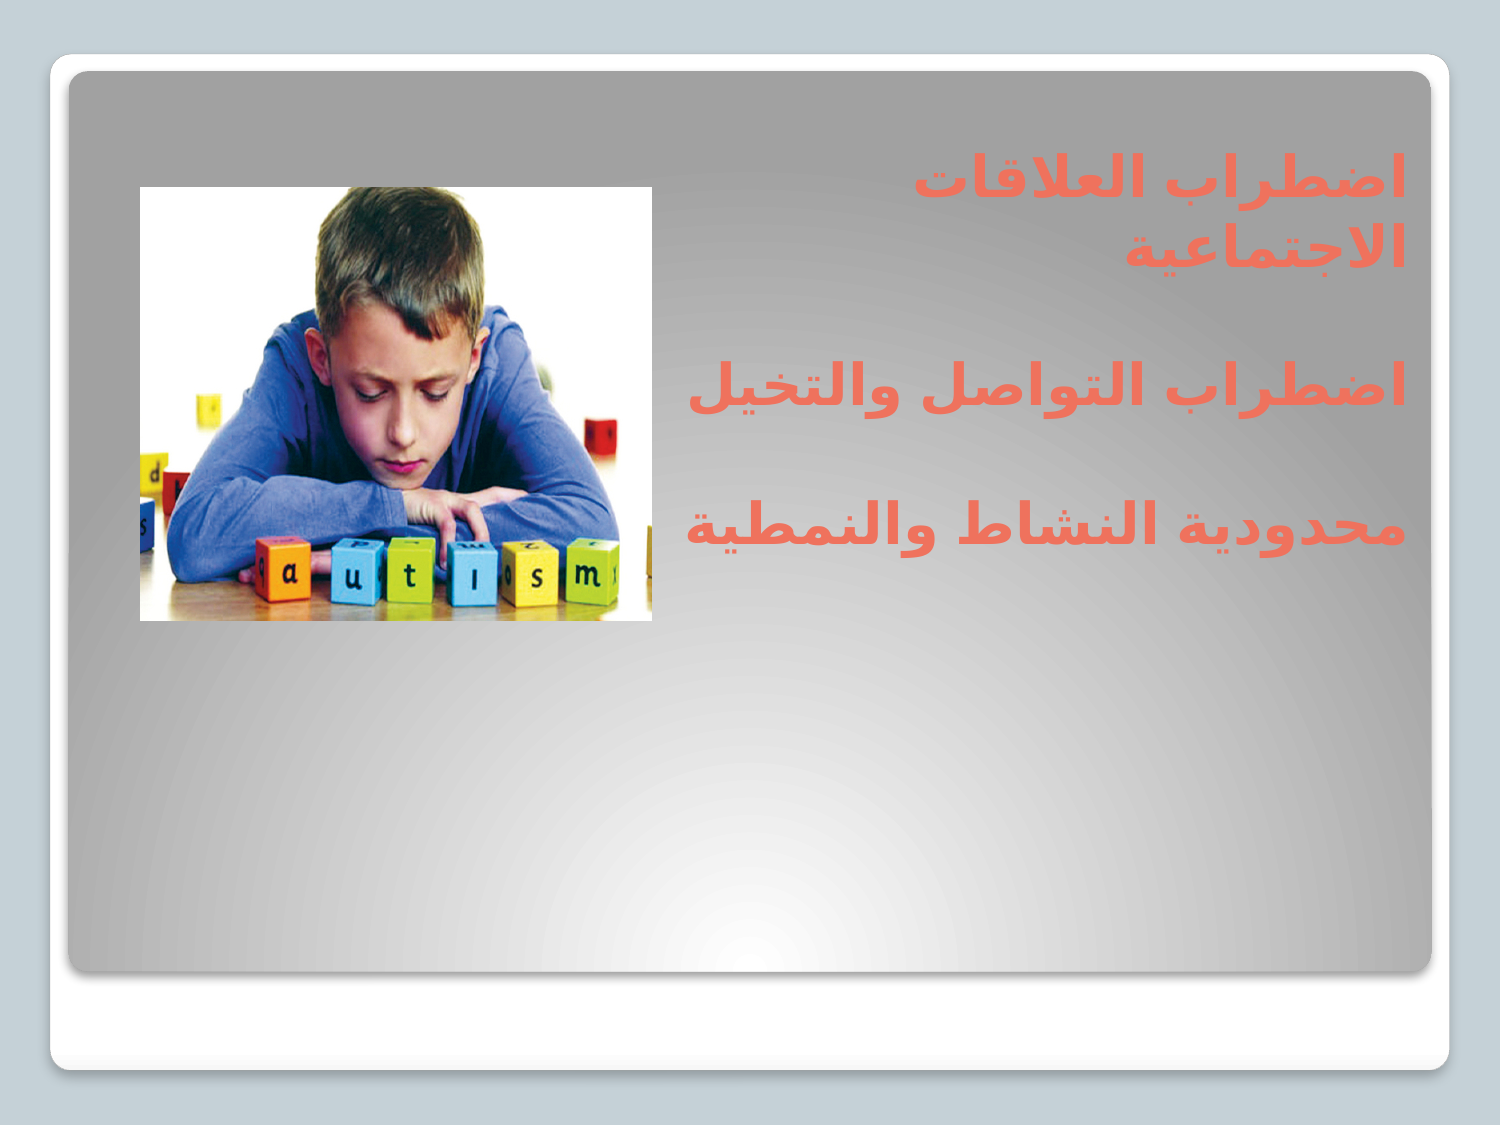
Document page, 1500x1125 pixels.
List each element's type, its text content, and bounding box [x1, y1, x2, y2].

title اضطراب العلاقات الاجتماعية اضطراب التواصل والتخيل محدودية النشاط والنمطية [667, 128, 1425, 979]
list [140, 187, 652, 622]
